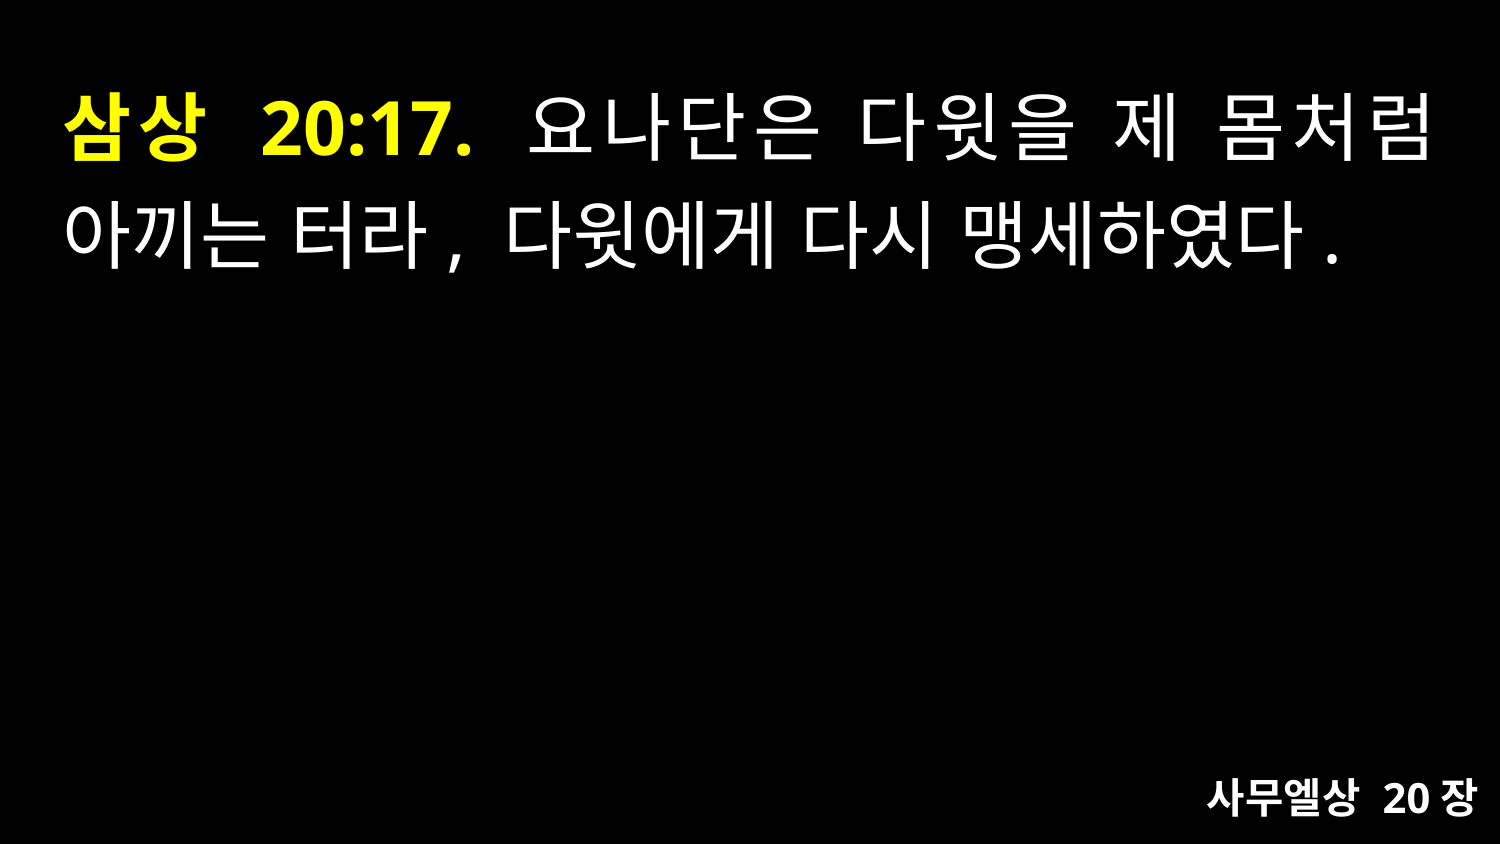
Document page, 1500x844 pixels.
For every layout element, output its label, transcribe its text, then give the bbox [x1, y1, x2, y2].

subtitle 사무엘상 20장 [916, 770, 1500, 844]
title 삼상 20:17. 요나단은 다윗을 제 몸처럼 아끼는 터라, 다윗에게 다시 맹세하였다. [0, 0, 1500, 844]
